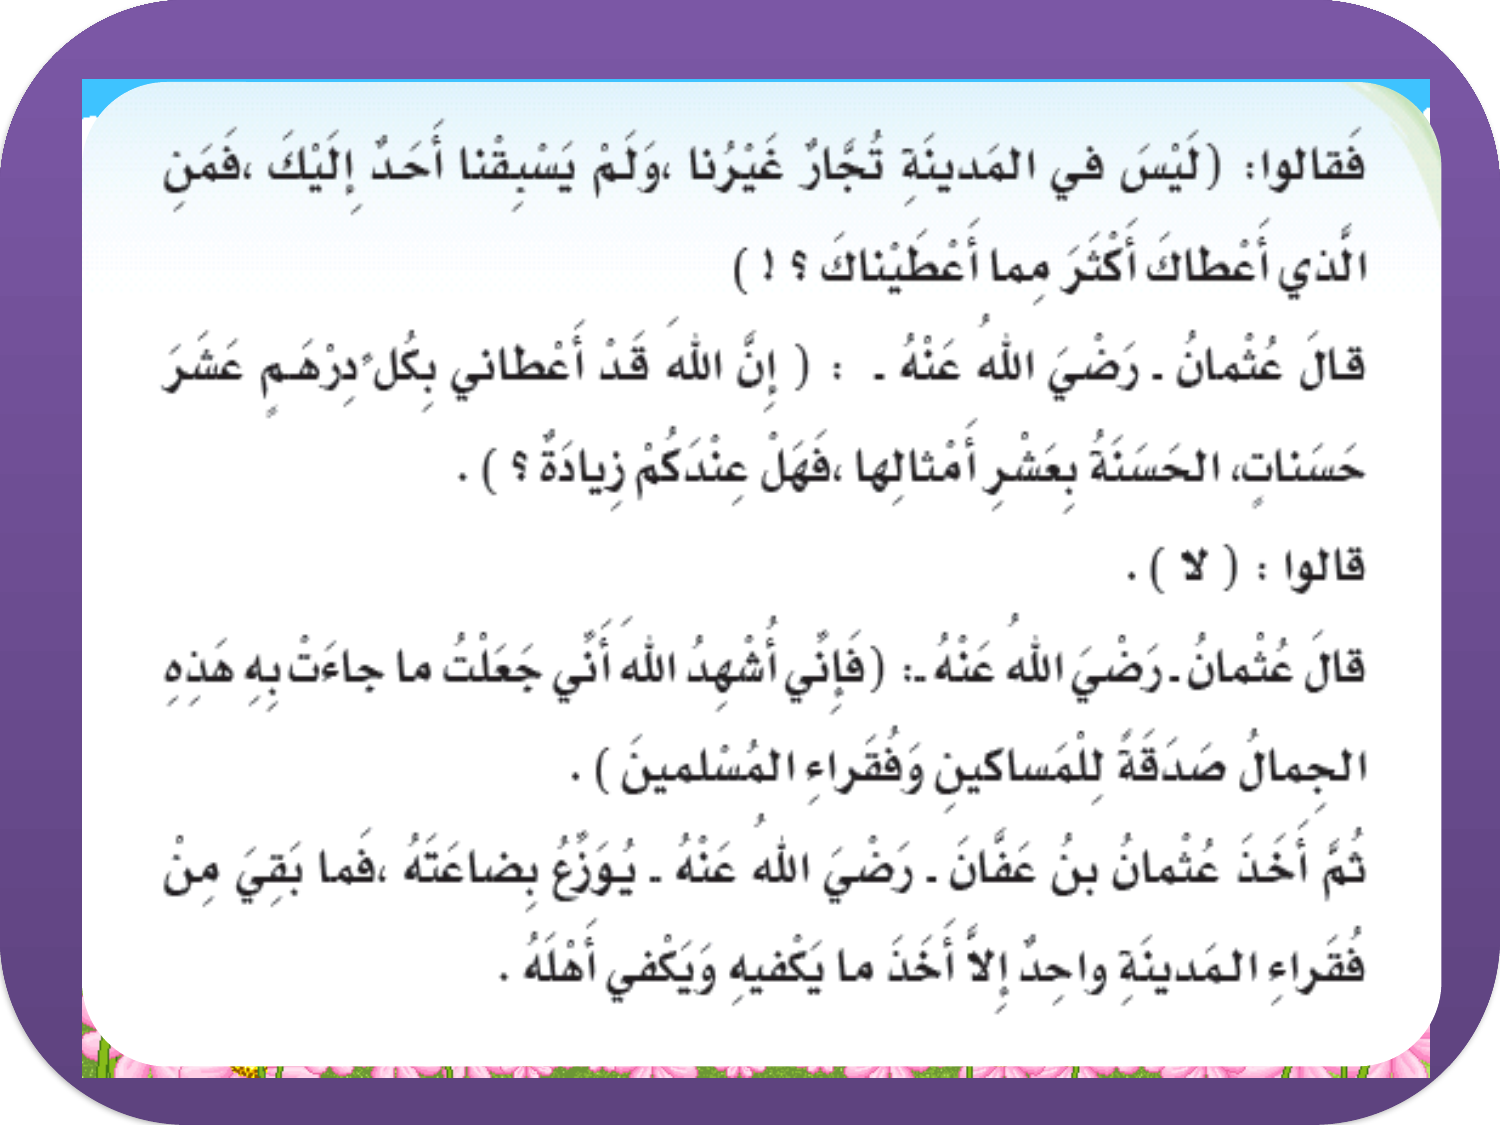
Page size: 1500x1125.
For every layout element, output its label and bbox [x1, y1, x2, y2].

text_box [0, 0, 1500, 1125]
picture [81, 79, 1442, 1079]
